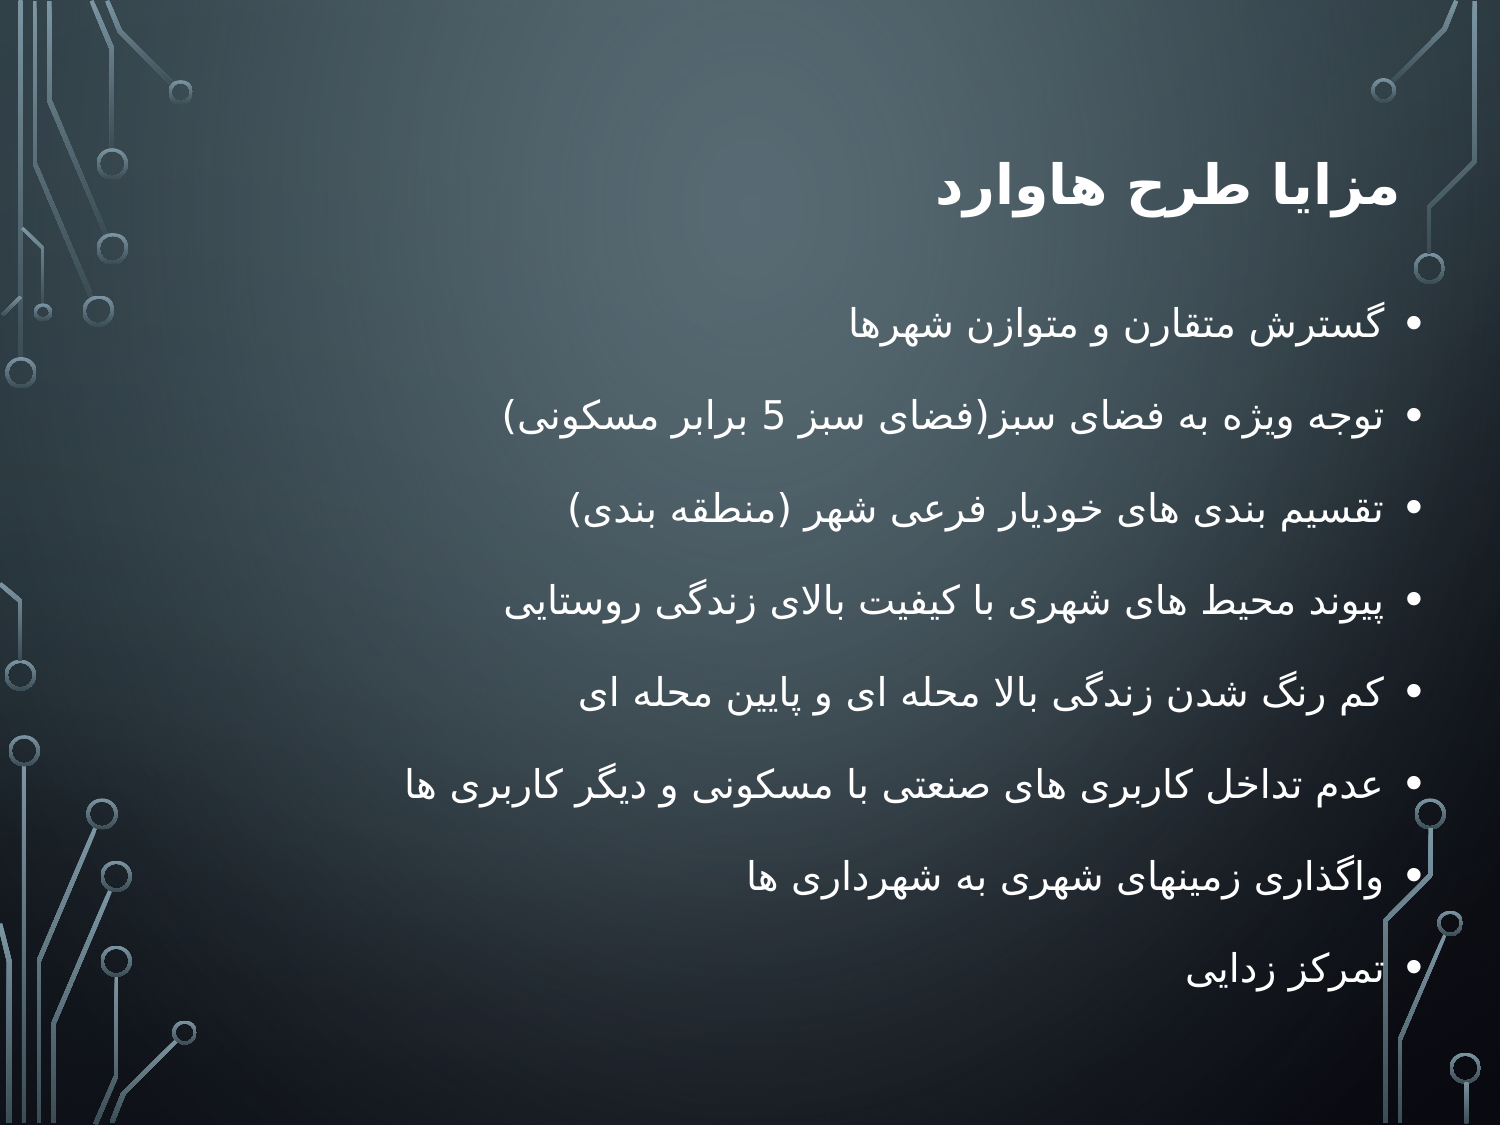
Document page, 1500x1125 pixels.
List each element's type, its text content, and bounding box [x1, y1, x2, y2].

list گسترش متقارن و متوازن شهرها توجه ویژه به فضای سبز(فضای سبز 5 برابر مسکونی) تقسیم بندی های خودیار فرعی شهر (منطقه بندی) پیوند محیط های شهری با کیفیت بالای زندگی روستایی کم رنگ شدن زندگی بالا محله ای و پایین محله ای عدم تداخل کاربری های صنعتی با مسکونی و دیگر کاربری ها واگذاری زمینهای شهری به شهرداری ها تمرکز زدایی [53, 267, 1438, 999]
title مزایا طرح هاوارد [41, 149, 1417, 224]
